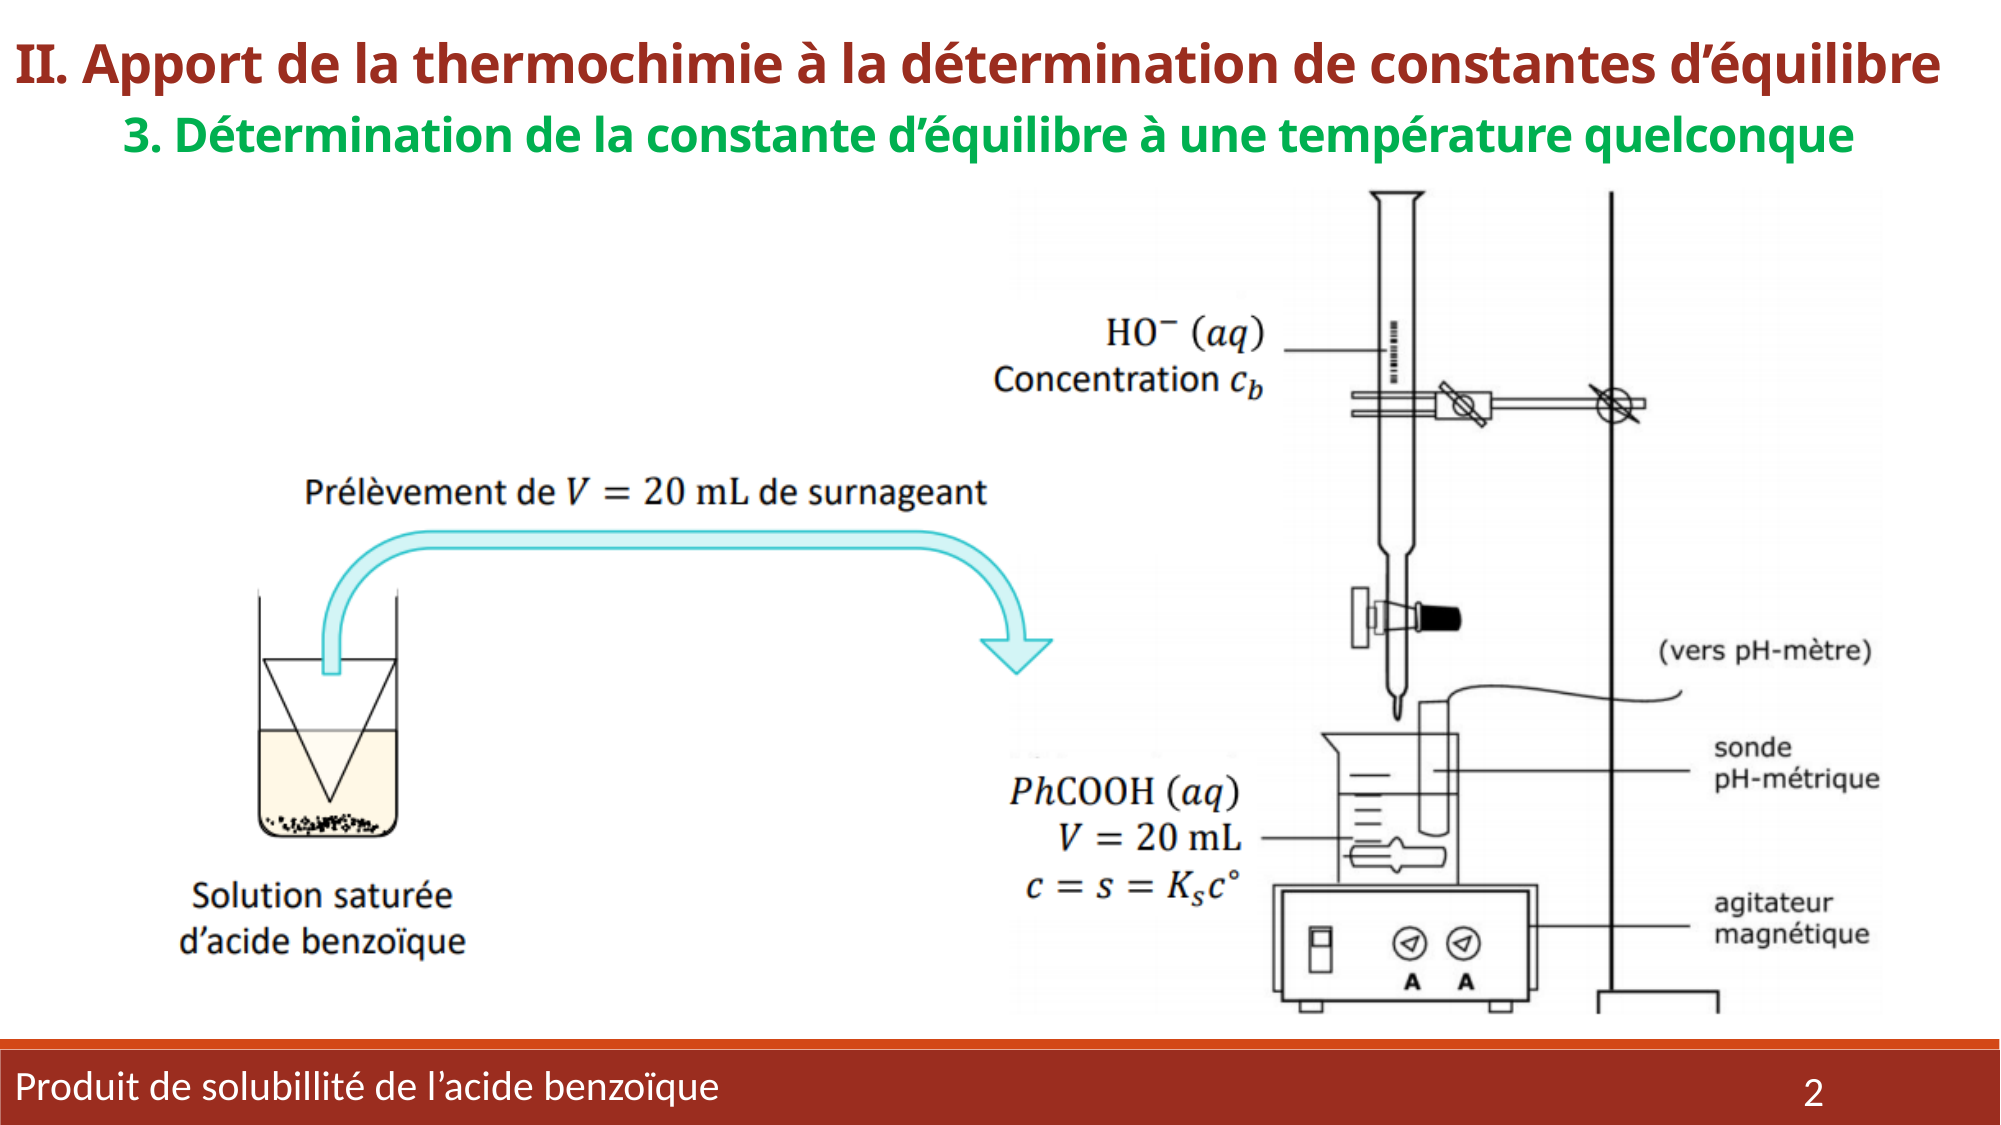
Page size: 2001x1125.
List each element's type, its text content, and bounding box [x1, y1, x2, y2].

title II. Apport de la thermochimie à la détermination de constantes d’équilibre 3. Détermination de la constante d’équilibre à une température quelconque [0, 13, 1983, 176]
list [120, 174, 1905, 1030]
text_box Produit de solubillité de l’acide benzoïque [0, 1056, 2000, 1125]
